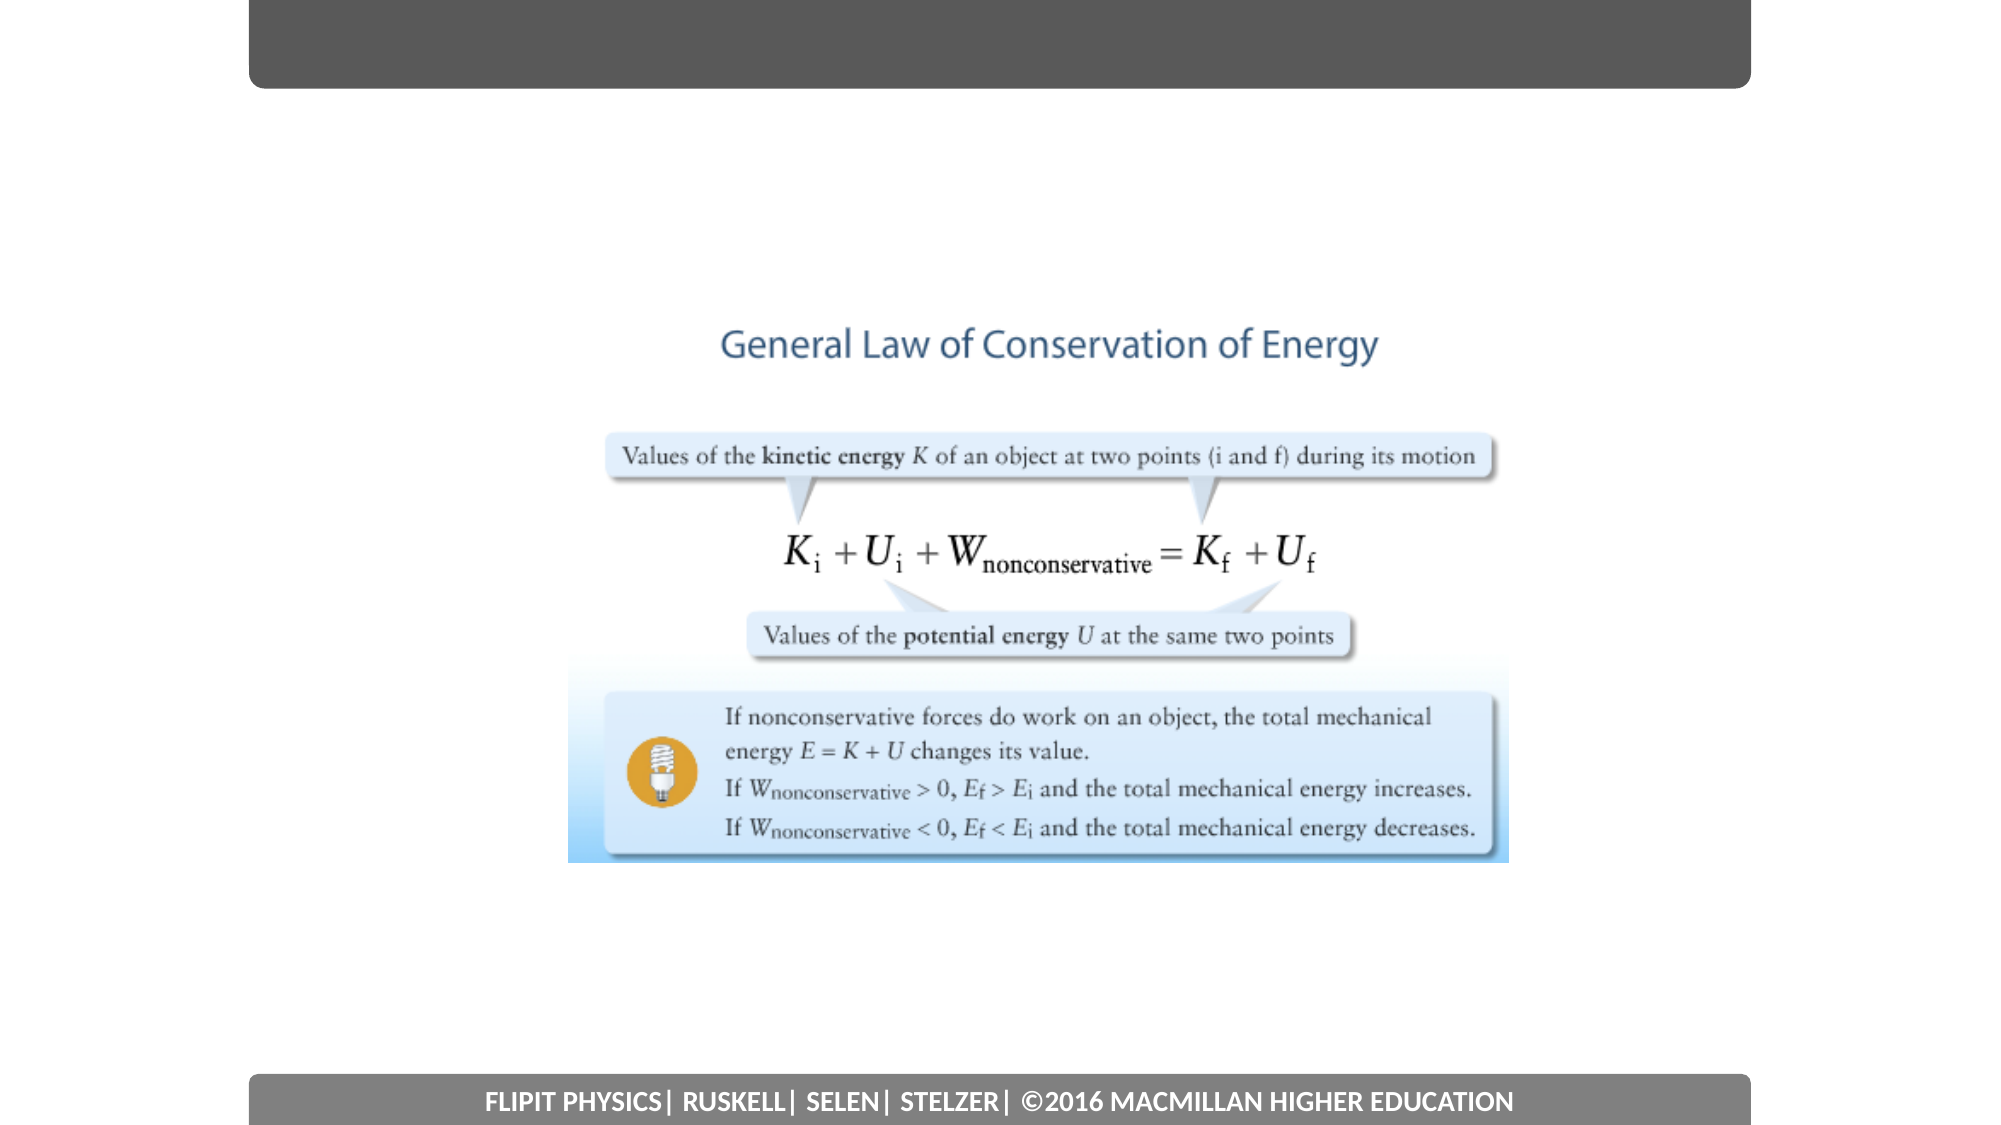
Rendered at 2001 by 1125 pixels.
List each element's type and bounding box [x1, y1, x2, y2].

picture [568, 307, 1509, 863]
text_box [249, 1074, 1750, 1125]
text_box [248, 0, 1752, 89]
